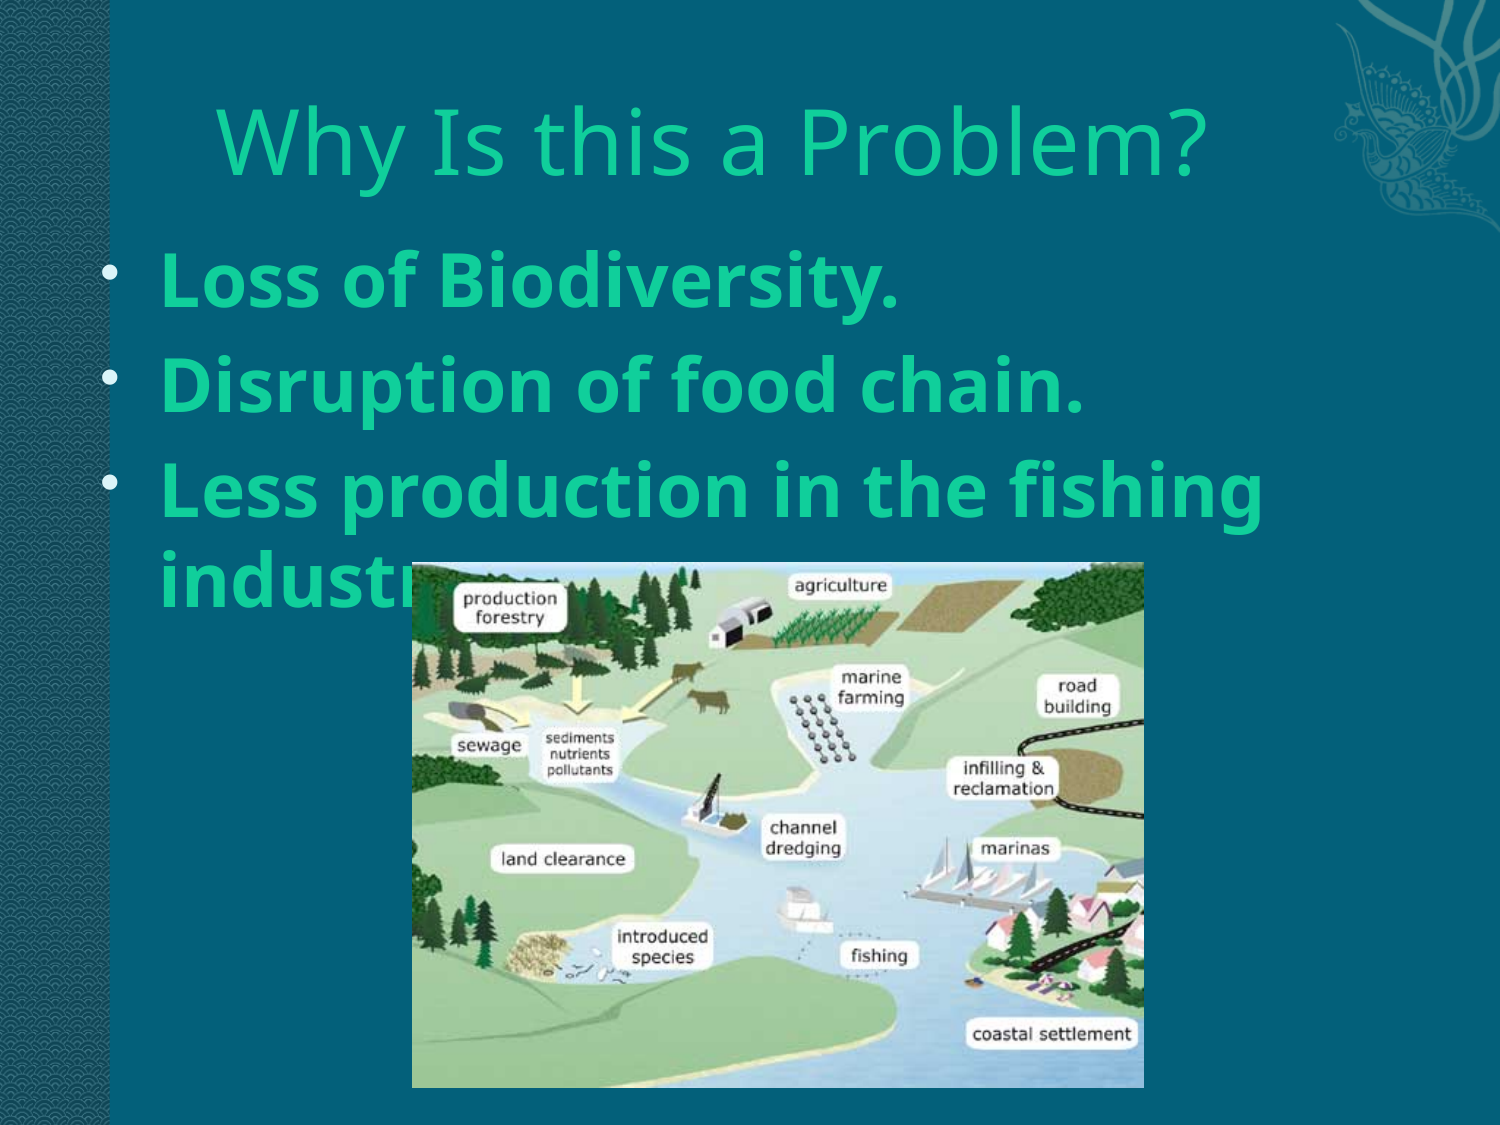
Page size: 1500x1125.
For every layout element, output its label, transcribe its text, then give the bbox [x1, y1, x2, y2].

title Why Is this a Problem? [75, 45, 1351, 233]
picture [411, 563, 1143, 1087]
list Loss of Biodiversity. Disruption of food chain. Less production in the fishing industry. [87, 224, 1438, 650]
picture [0, 0, 109, 1125]
